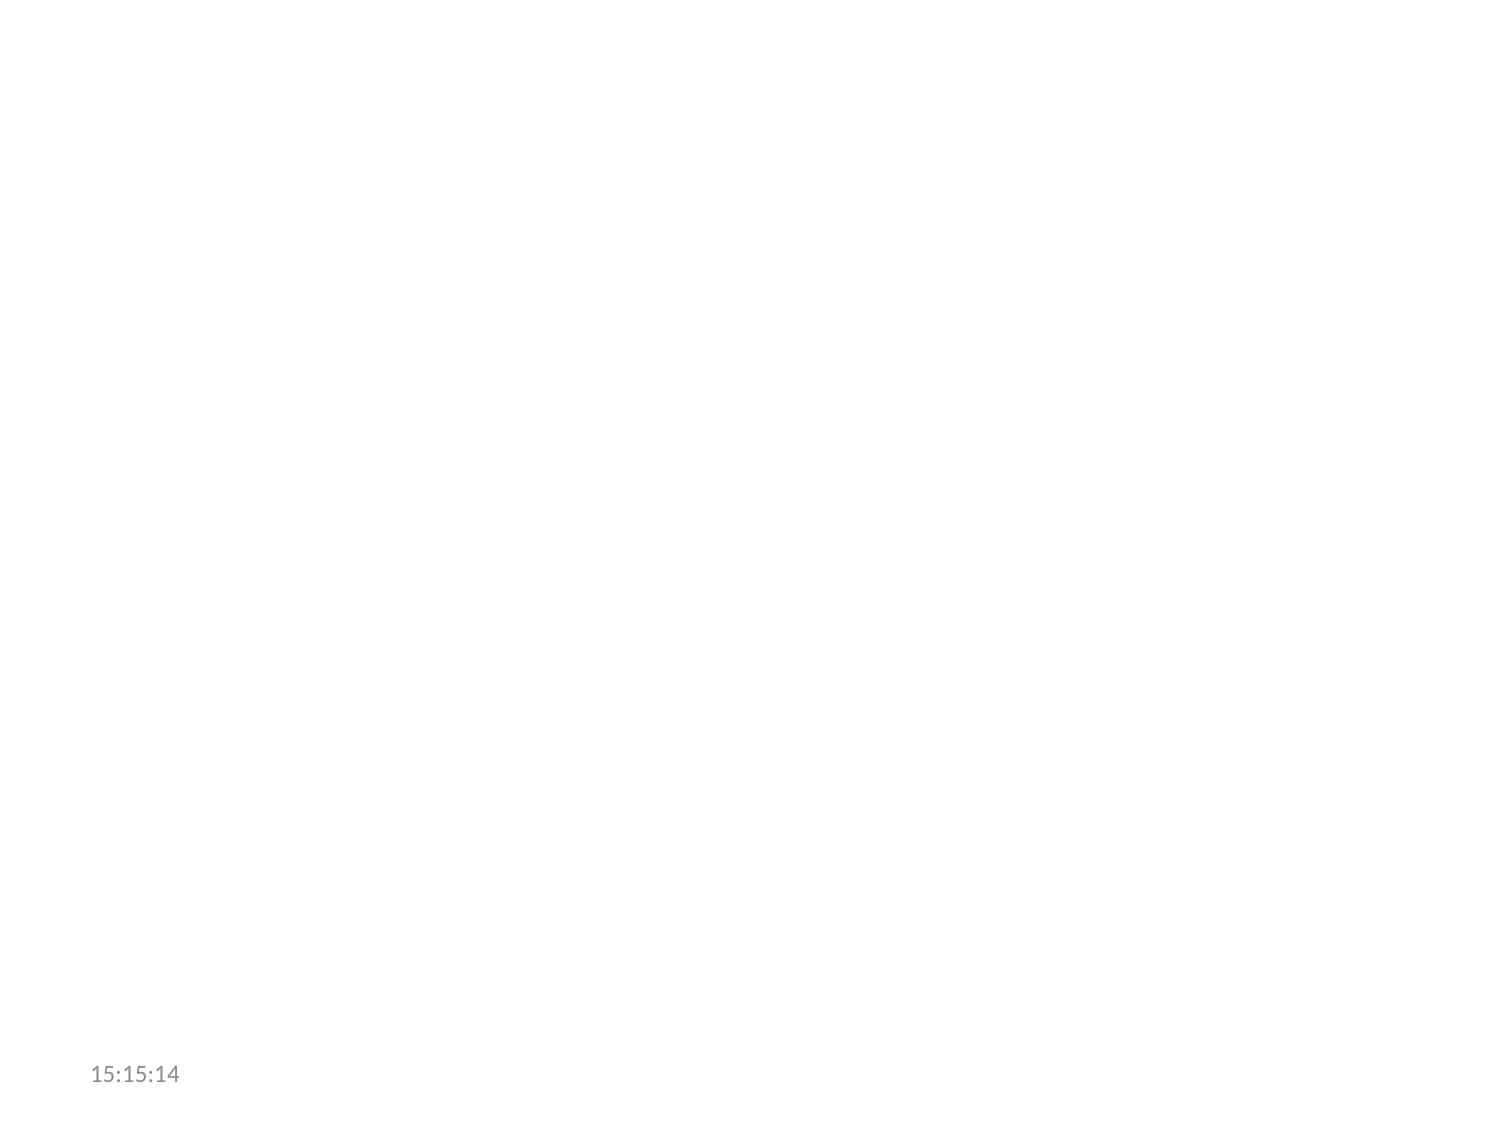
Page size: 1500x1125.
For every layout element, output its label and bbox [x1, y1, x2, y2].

slide_number [75, 1042, 425, 1103]
